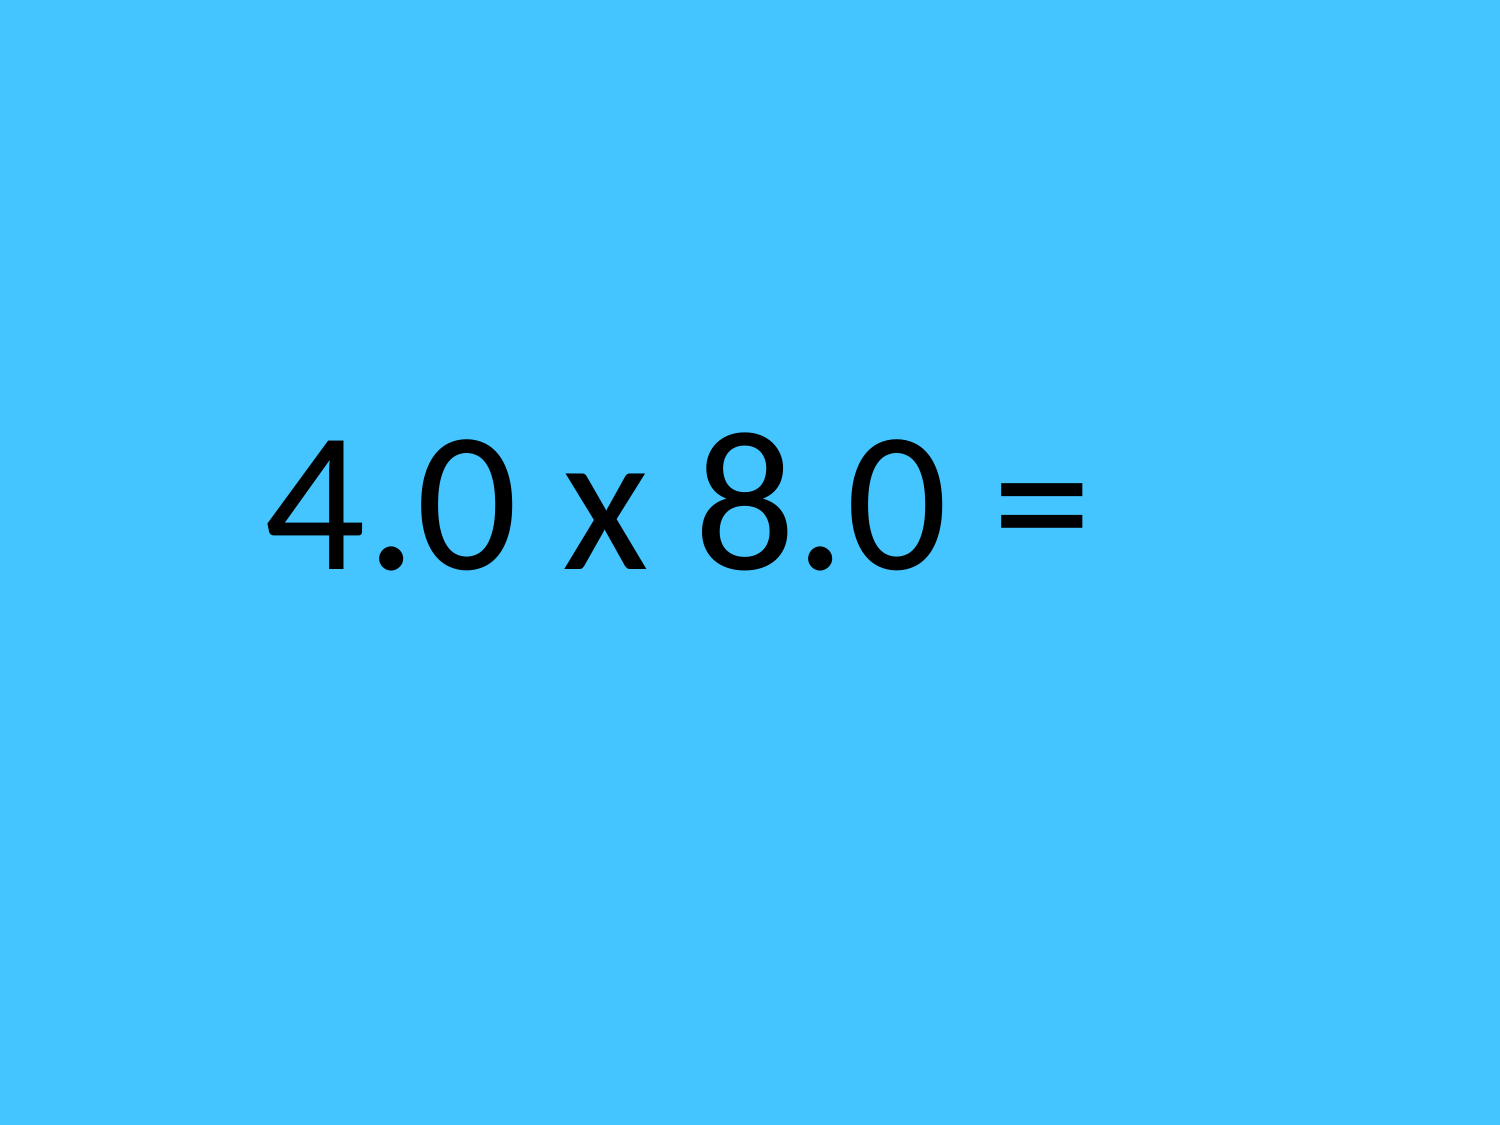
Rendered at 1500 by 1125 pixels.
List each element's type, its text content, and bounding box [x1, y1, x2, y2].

text_box 4.0 x 8.0 = [249, 362, 1188, 618]
